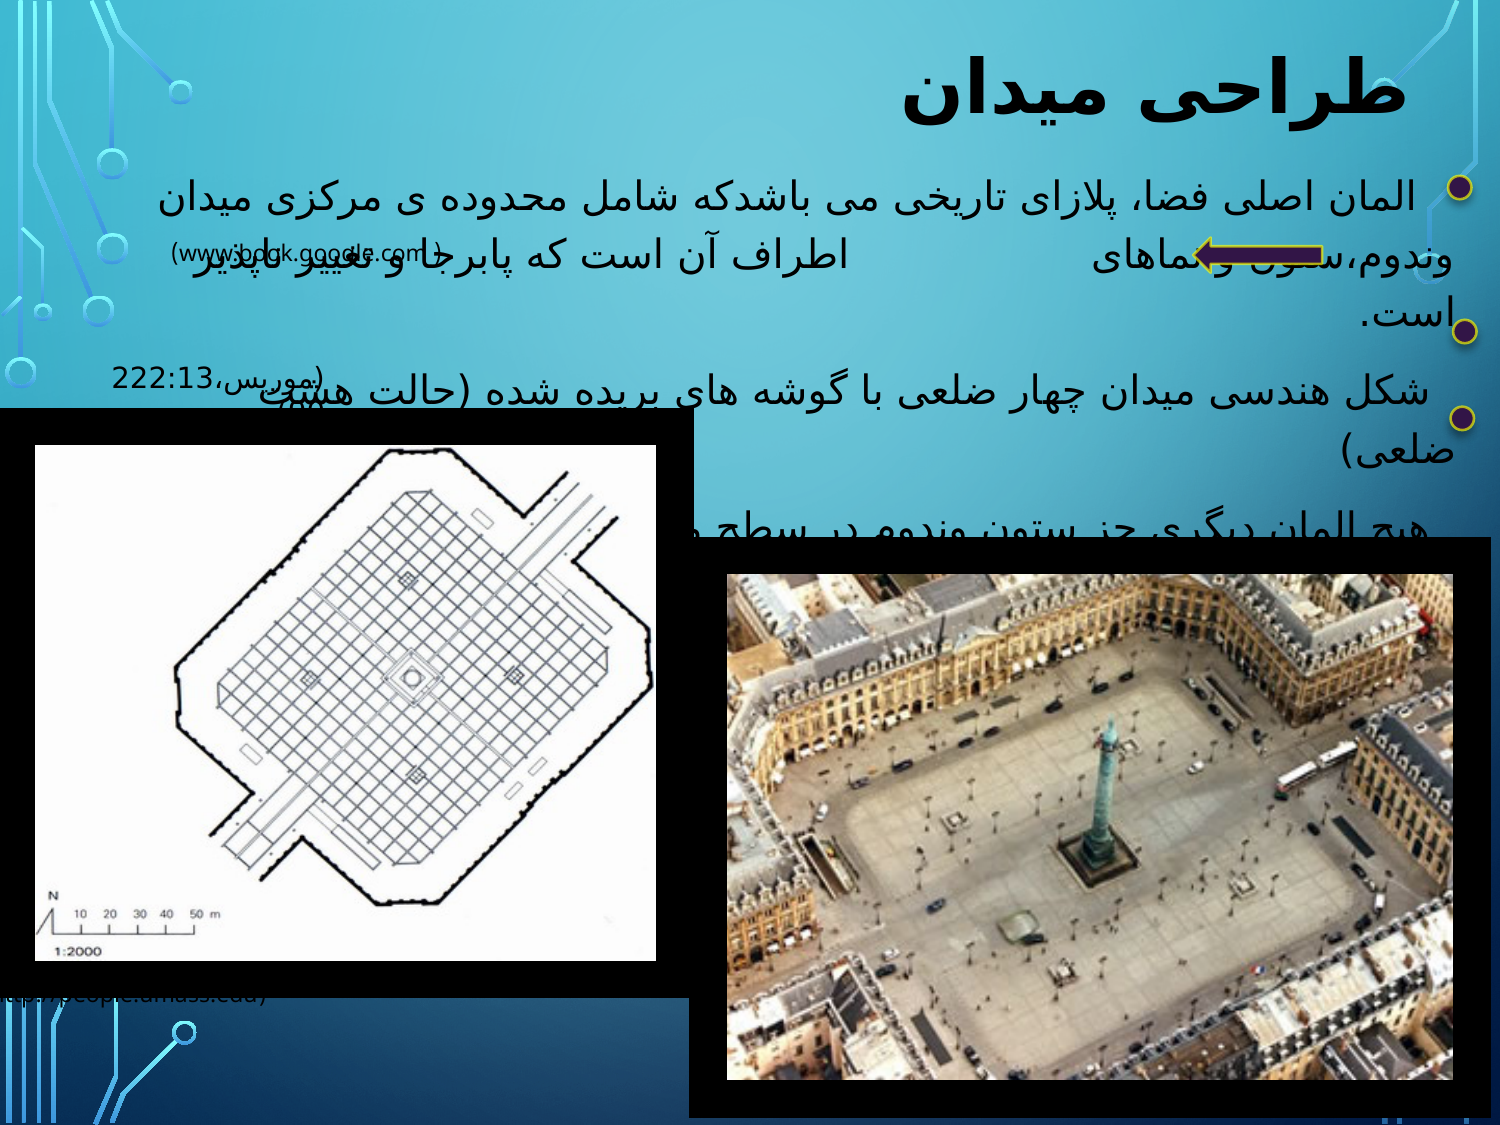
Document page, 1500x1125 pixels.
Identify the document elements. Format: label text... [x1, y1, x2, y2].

title طراحی میدان [75, 19, 1425, 159]
text_box [1449, 405, 1476, 432]
text_box [1192, 236, 1324, 274]
text_box [1446, 174, 1473, 201]
picture [726, 573, 1454, 1081]
picture [34, 445, 657, 962]
text_box (موریس،222:1390) [81, 351, 340, 437]
text_box [1451, 318, 1478, 345]
text_box ( www.book.google.com) [140, 231, 457, 301]
list المان اصلی فضا، پلازای تاریخی می باشدکه شامل محدوده ی مرکزی میدان وندوم،ستون و نماهای اطراف آن است که پابرجا و تغییر ناپذیر است. شکل هندسی میدان چهار ضلعی با گوشه های بریده شده (حالت هشت ضلعی) هیچ المان دیگری جز ستون وندوم در سطح میدان وجود ندارد. [121, 152, 1472, 537]
text_box (http://people.umass.edu) [0, 972, 282, 1043]
